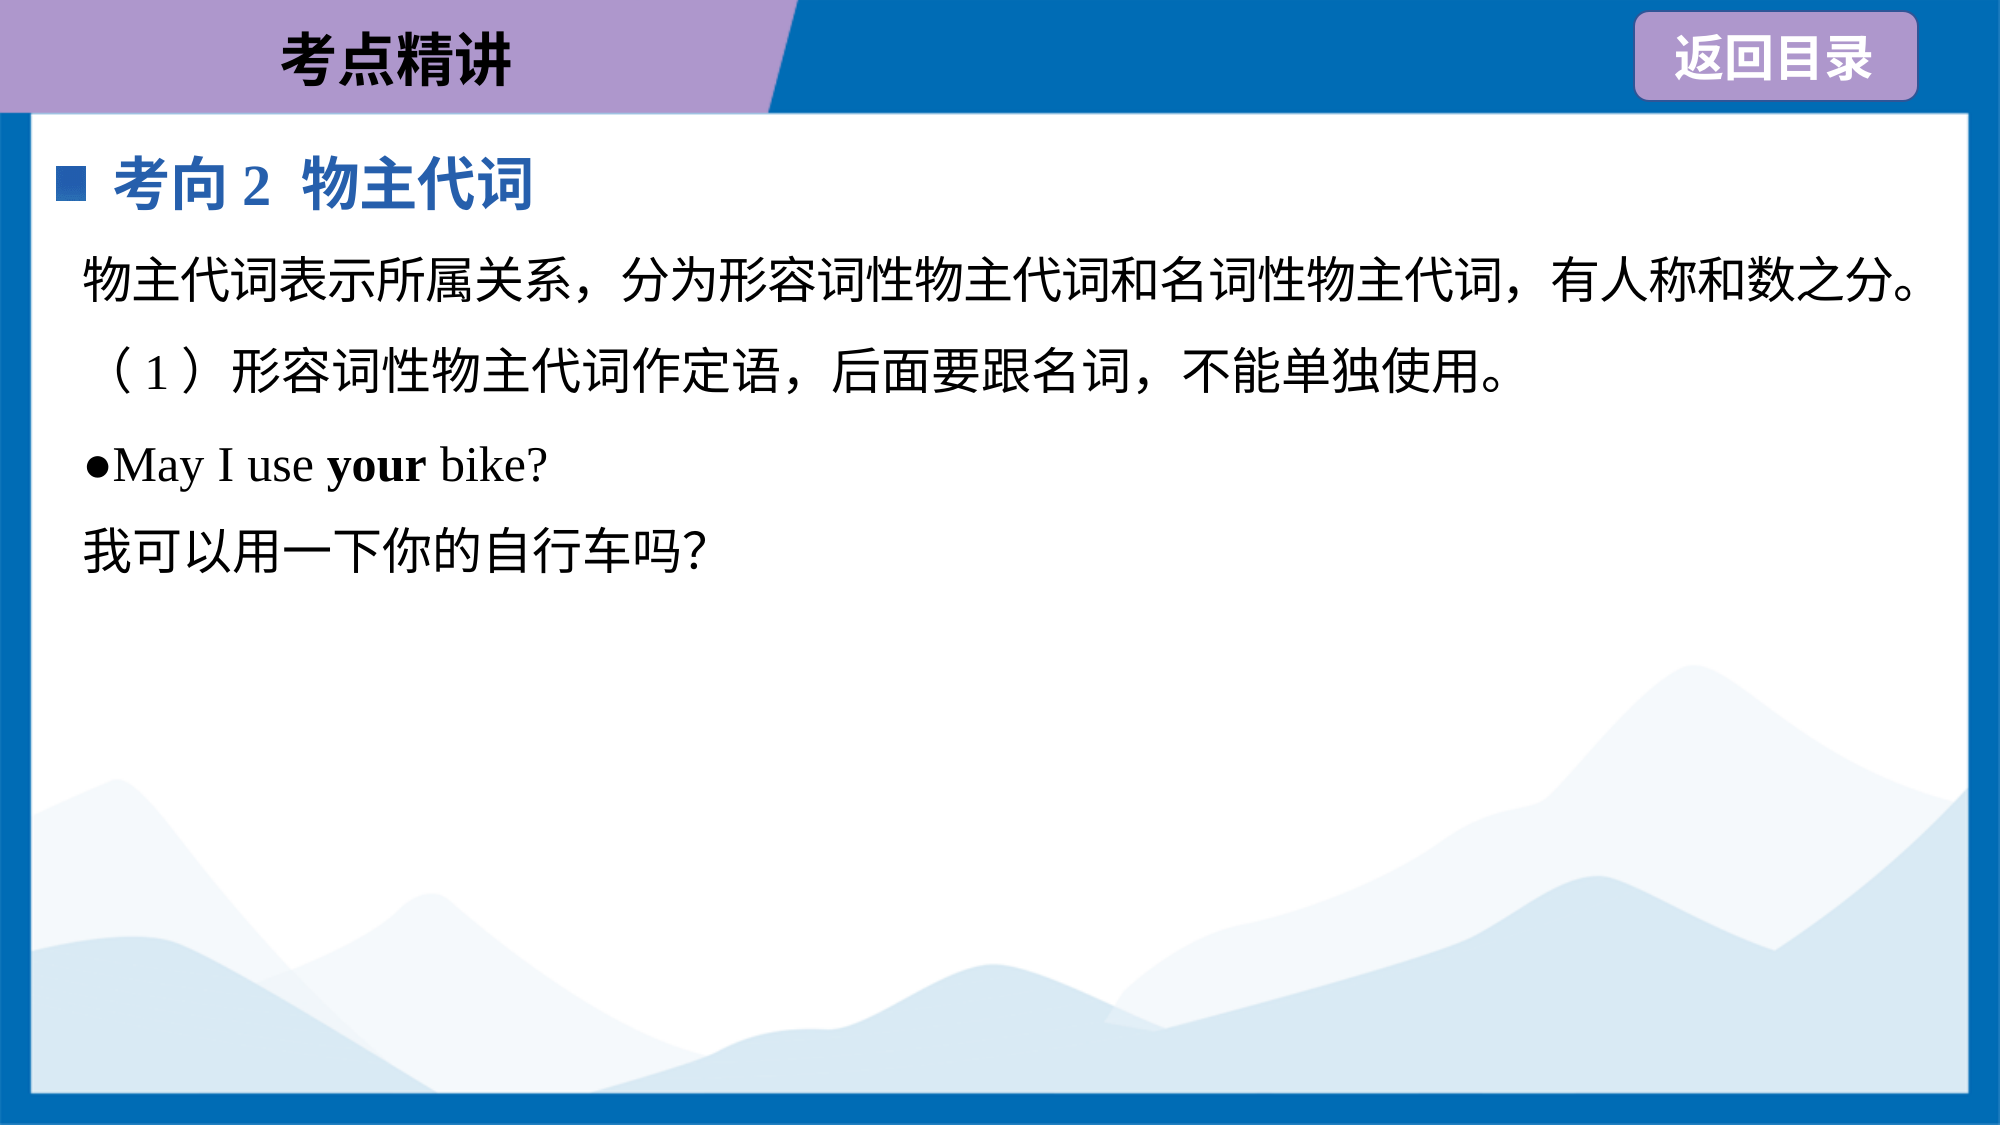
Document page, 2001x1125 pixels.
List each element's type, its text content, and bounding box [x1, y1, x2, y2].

text_box 考向2 物主代词 [112, 146, 1917, 216]
text_box 物主代词表示所属关系，分为形容词性物主代词和名词性物主代词，有人称和数之分。 （1）形容词性物主代词作定语，后面要跟名词，不能单独使用。 ●May I use your bike? 我可以用一下你的自行车吗？ [82, 216, 1917, 570]
picture [0, 0, 2000, 1125]
